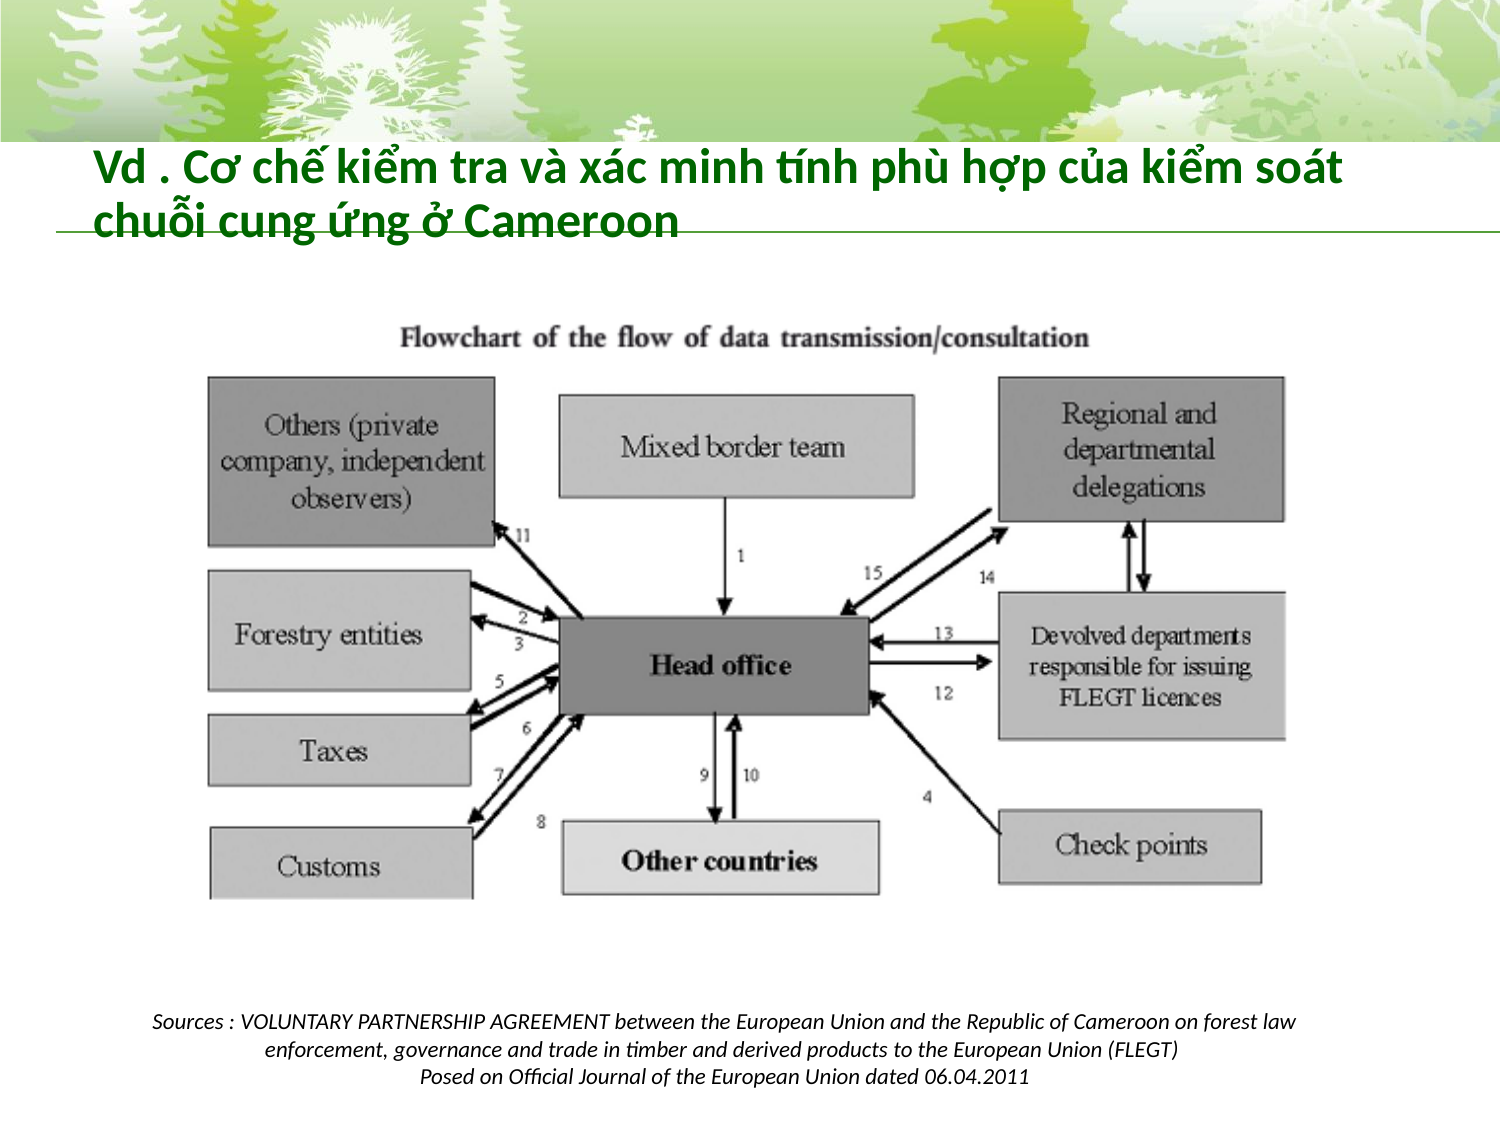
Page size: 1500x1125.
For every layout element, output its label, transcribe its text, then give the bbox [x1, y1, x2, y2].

title Vd . Cơ chế kiểm tra và xác minh tính phù hợp của kiểm soát chuỗi cung ứng ở Cameroon [78, 145, 1373, 243]
picture [0, 0, 1500, 142]
picture [82, 296, 1383, 967]
text_box Sources : VOLUNTARY PARTNERSHIP AGREEMENT between the European Union and the Republic of Cameroon on forest law enforcement, governance and trade in timber and derived products to the European Union (FLEGT) Posed on Official Journal of the European Union dated 06.04.2011 [112, 999, 1339, 1125]
